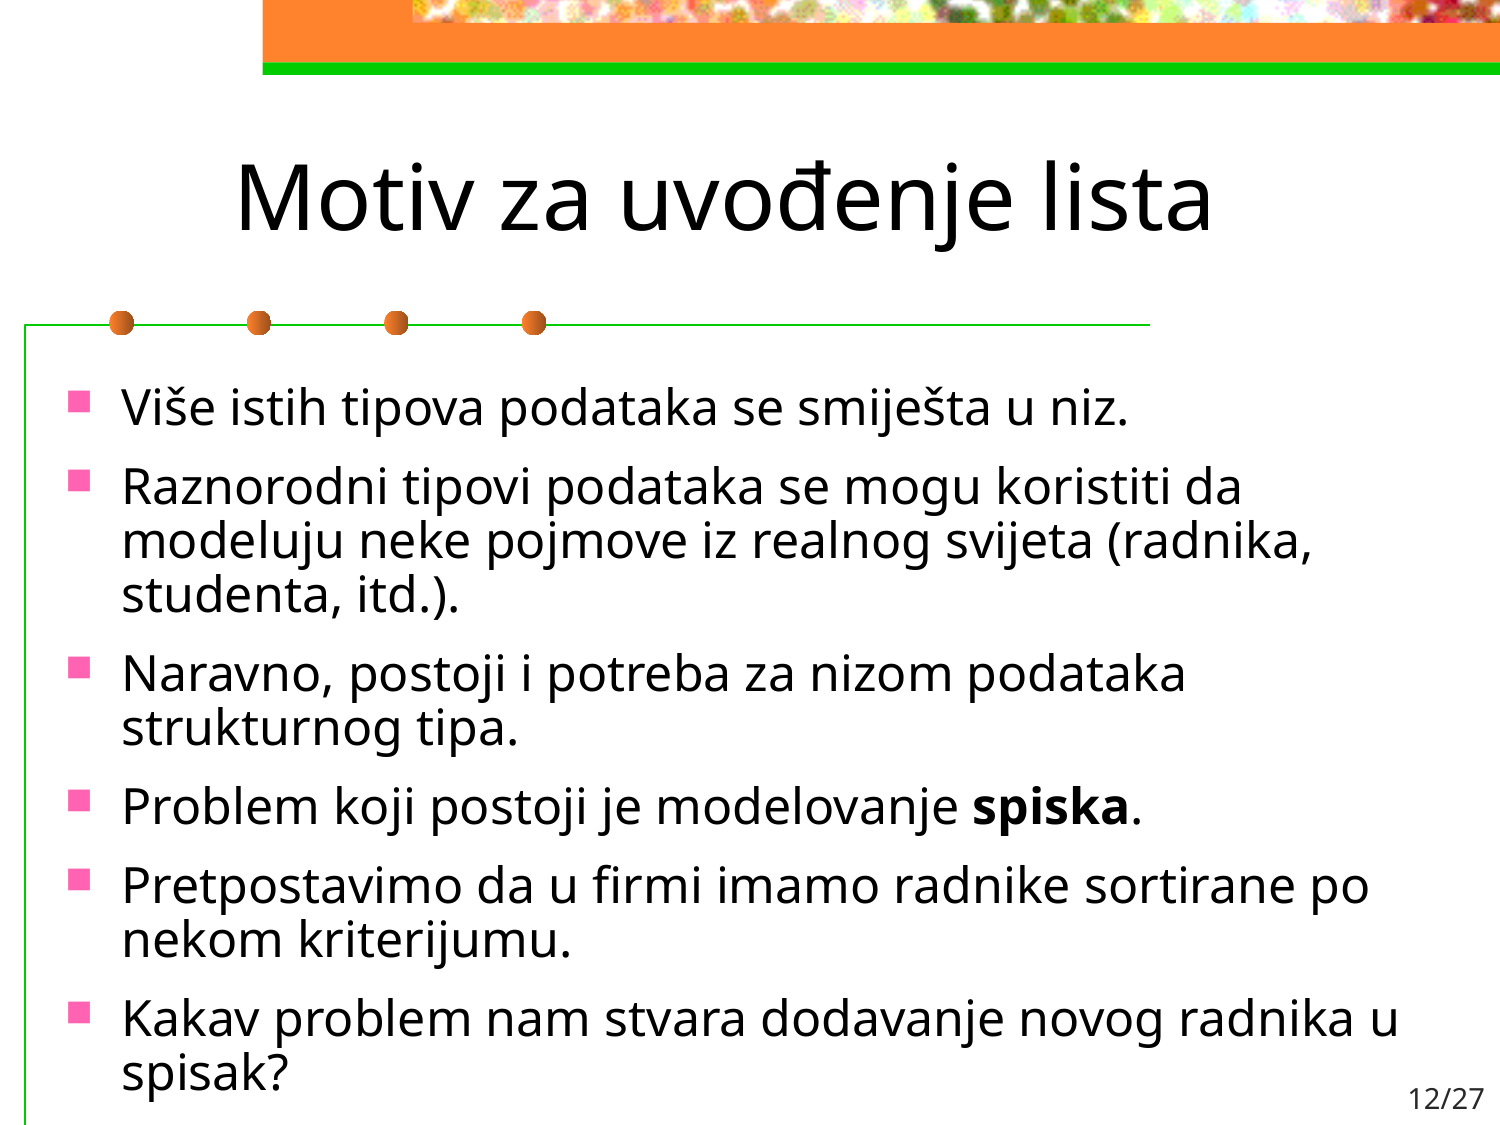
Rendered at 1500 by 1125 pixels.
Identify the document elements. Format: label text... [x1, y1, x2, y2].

list Više istih tipova podataka se smiješta u niz. Raznorodni tipovi podataka se mogu koristiti da modeluju neke pojmove iz realnog svijeta (radnika, studenta, itd.). Naravno, postoji i potreba za nizom podataka strukturnog tipa. Problem koji postoji je modelovanje spiska. Pretpostavimo da u firmi imamo radnike sortirane po nekom kriterijumu. Kakav problem nam stvara dodavanje novog radnika u spisak? [50, 375, 1450, 1050]
text_box 12/27 [1374, 1072, 1500, 1123]
title Motiv za uvođenje lista [87, 99, 1363, 288]
picture [412, 0, 1500, 23]
